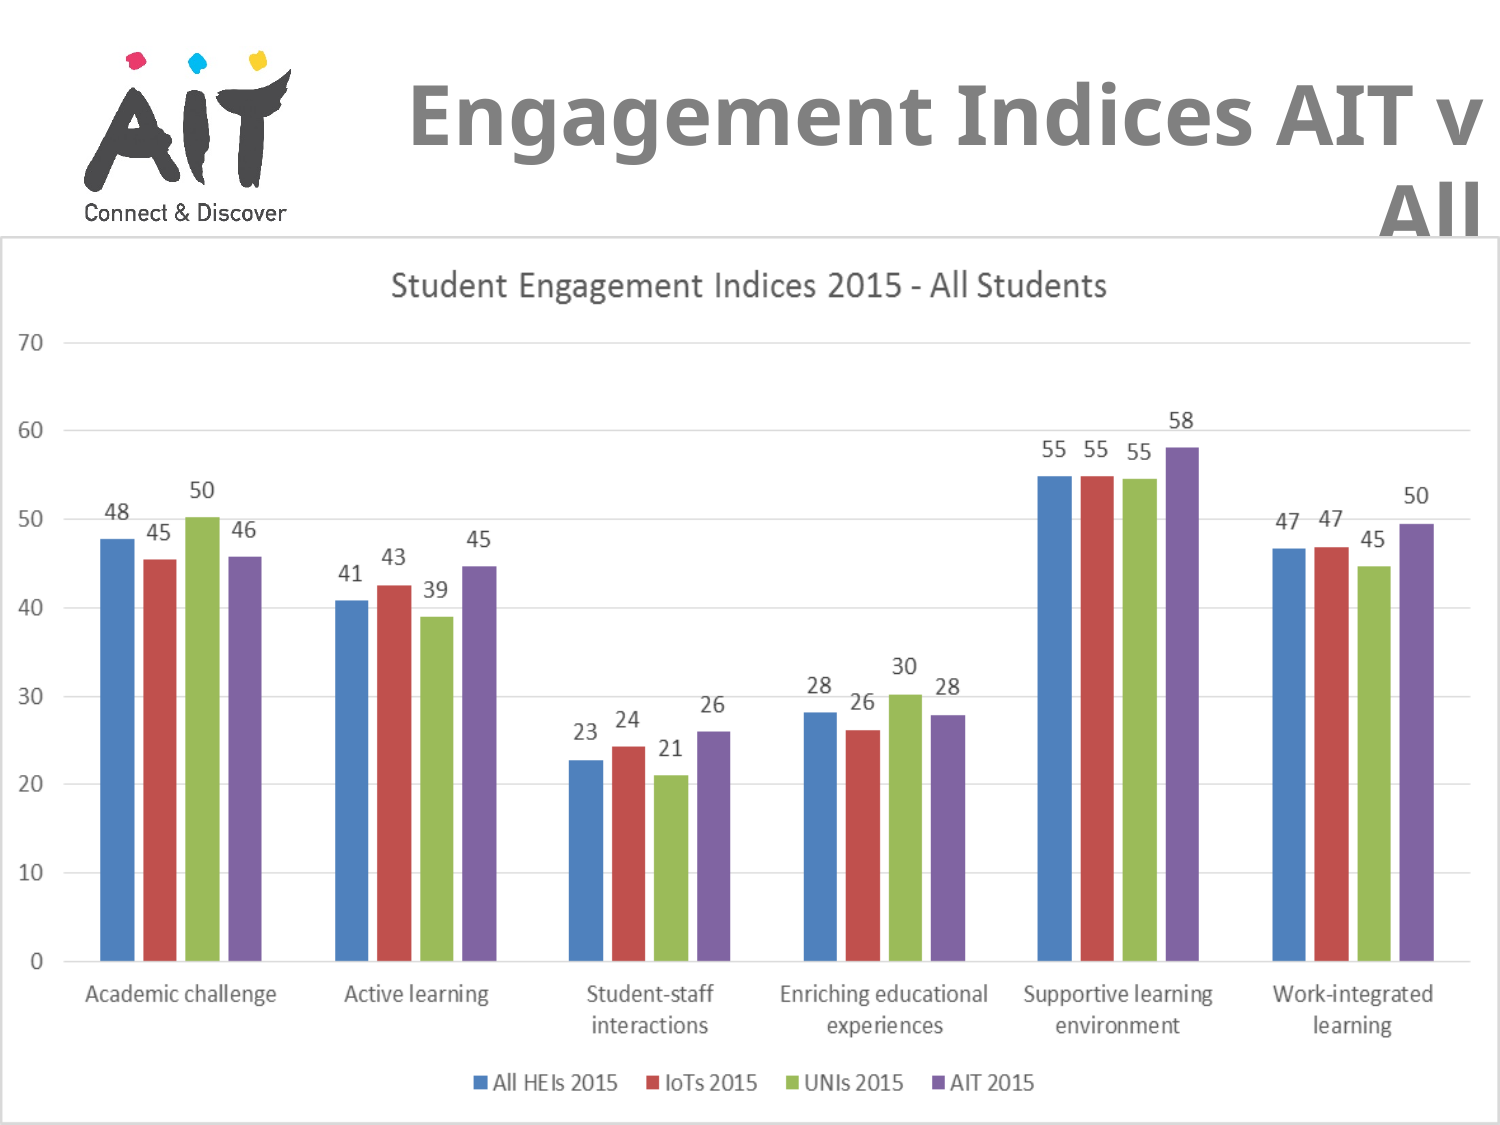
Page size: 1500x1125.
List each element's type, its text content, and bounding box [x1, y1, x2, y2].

text_box Engagement Indices AIT v All [269, 54, 1500, 236]
picture [64, 46, 315, 233]
picture [0, 236, 1500, 1125]
